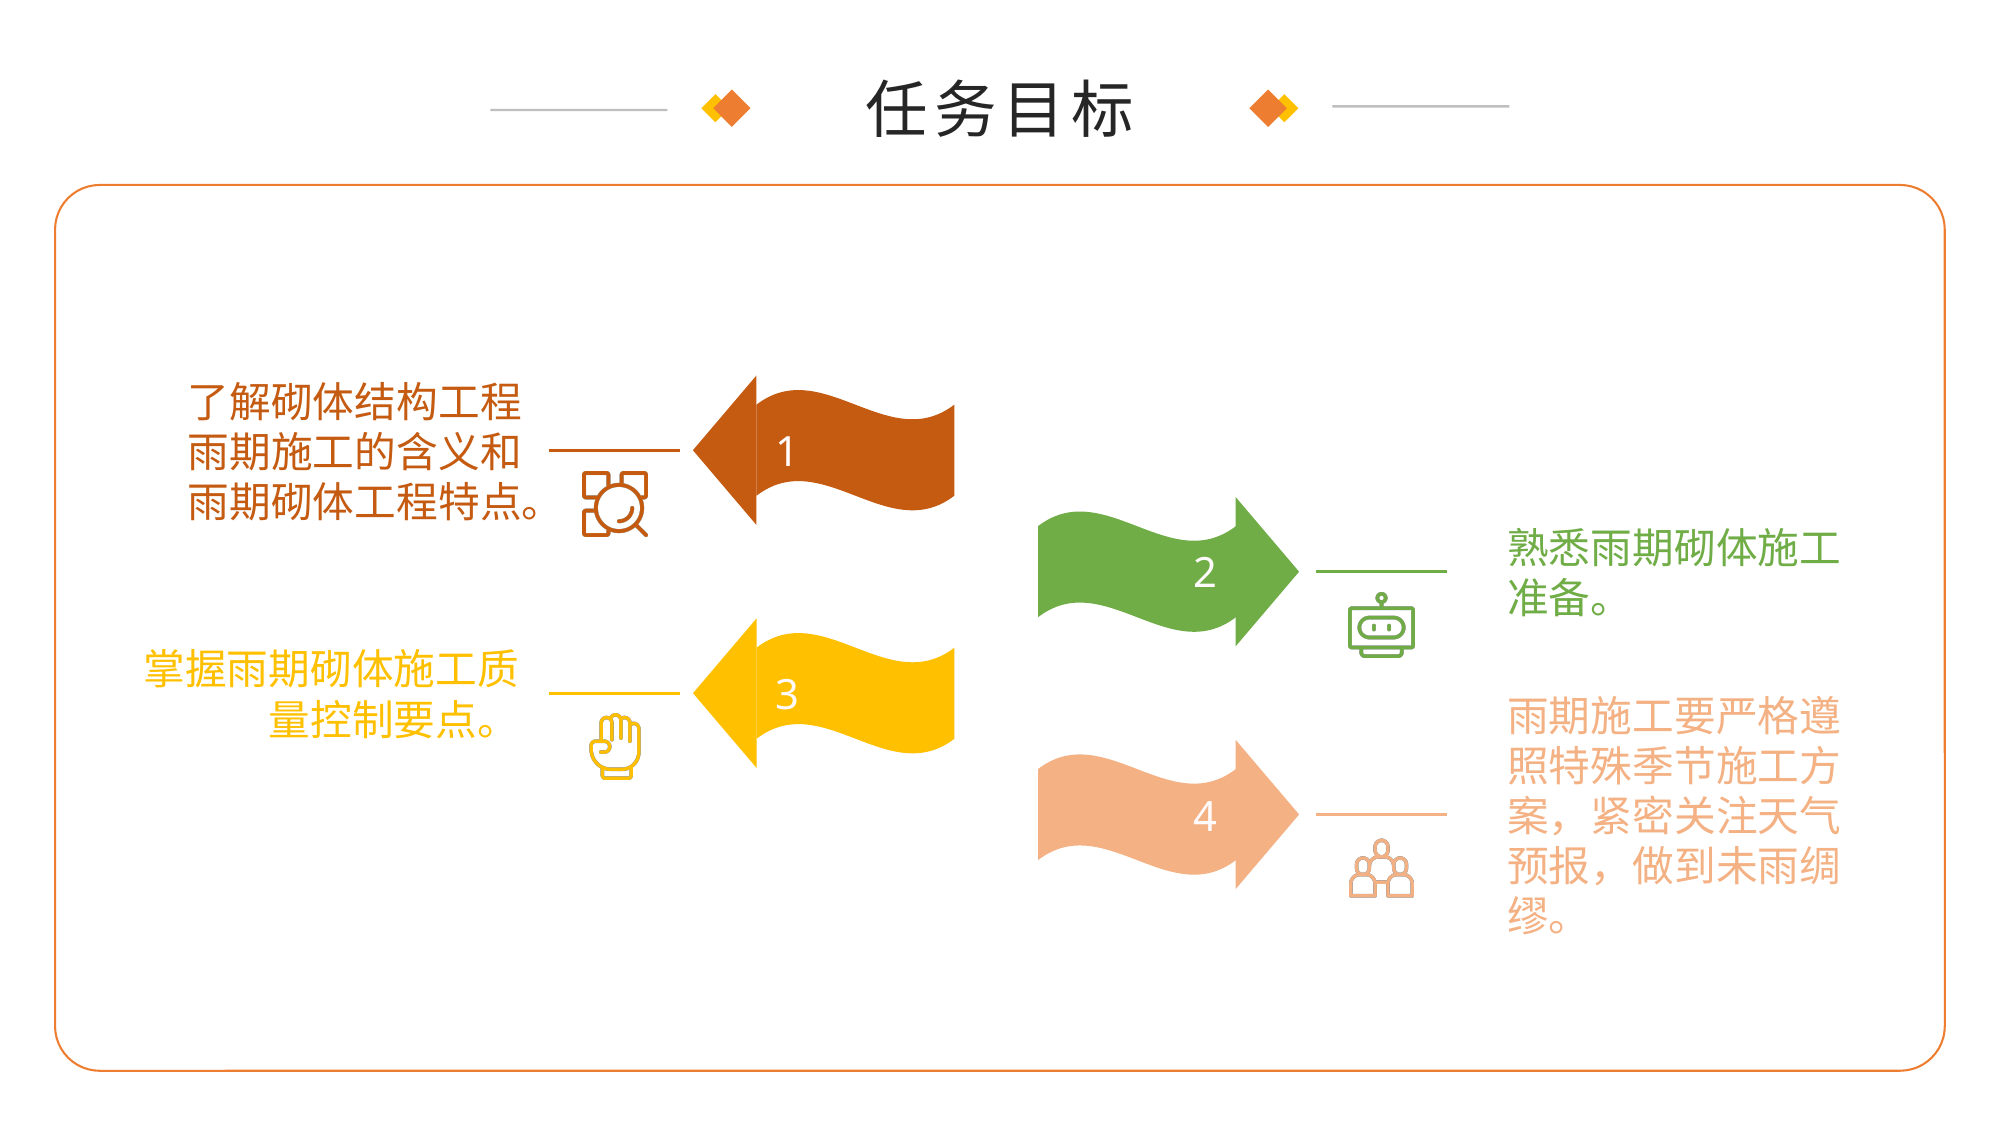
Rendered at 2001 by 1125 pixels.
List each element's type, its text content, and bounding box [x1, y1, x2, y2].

text_box [1279, 92, 1300, 124]
picture [1348, 592, 1415, 658]
text_box [1331, 104, 1510, 109]
text_box [1247, 88, 1289, 129]
picture [581, 471, 648, 537]
text_box [489, 108, 668, 112]
text_box [54, 183, 1946, 1072]
text_box [711, 88, 752, 129]
text_box 任务目标 [734, 62, 1266, 154]
text_box [699, 92, 721, 124]
picture [581, 713, 648, 780]
picture [1349, 836, 1414, 901]
